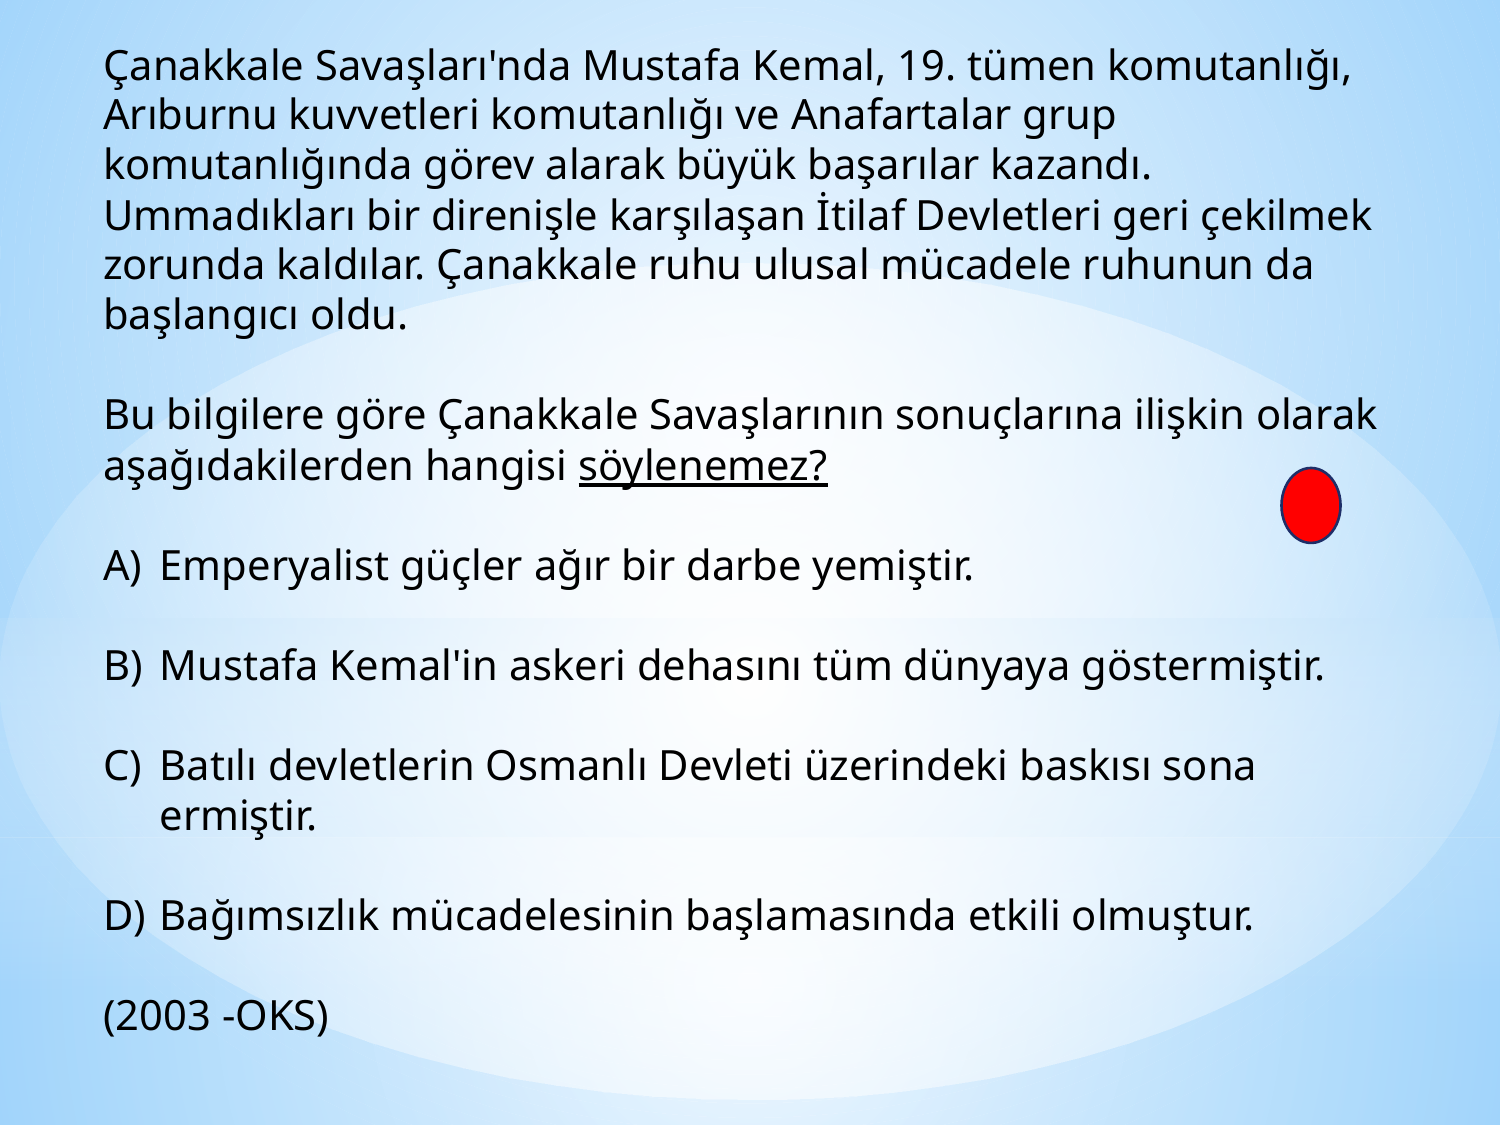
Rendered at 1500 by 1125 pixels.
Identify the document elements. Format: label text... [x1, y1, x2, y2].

text_box Çanakkale Savaşları'nda Mustafa Kemal, 19. tümen komutanlığı, Arıburnu kuvvetleri komutanlığı ve Anafartalar grup komutanlığında görev alarak büyük başarılar kazandı. Ummadıkları bir direnişle karşılaşan İtilaf Devletleri geri çekilmek zorunda kaldılar. Çanakkale ruhu ulusal mücadele ruhunun da başlangıcı oldu. Bu bilgilere göre Çanakkale Savaşlarının sonuçlarına ilişkin olarak aşağıdakilerden hangisi söylenemez? Emperyalist güçler ağır bir darbe yemiştir. Mustafa Kemal'in askeri dehasını tüm dünyaya göstermiştir. Batılı devletlerin Osmanlı Devleti üzerindeki baskısı sona ermiştir. Bağımsızlık mücadelesinin başlamasında etkili olmuştur. (2003 -OKS) [88, 30, 1412, 1046]
text_box [1280, 466, 1342, 545]
